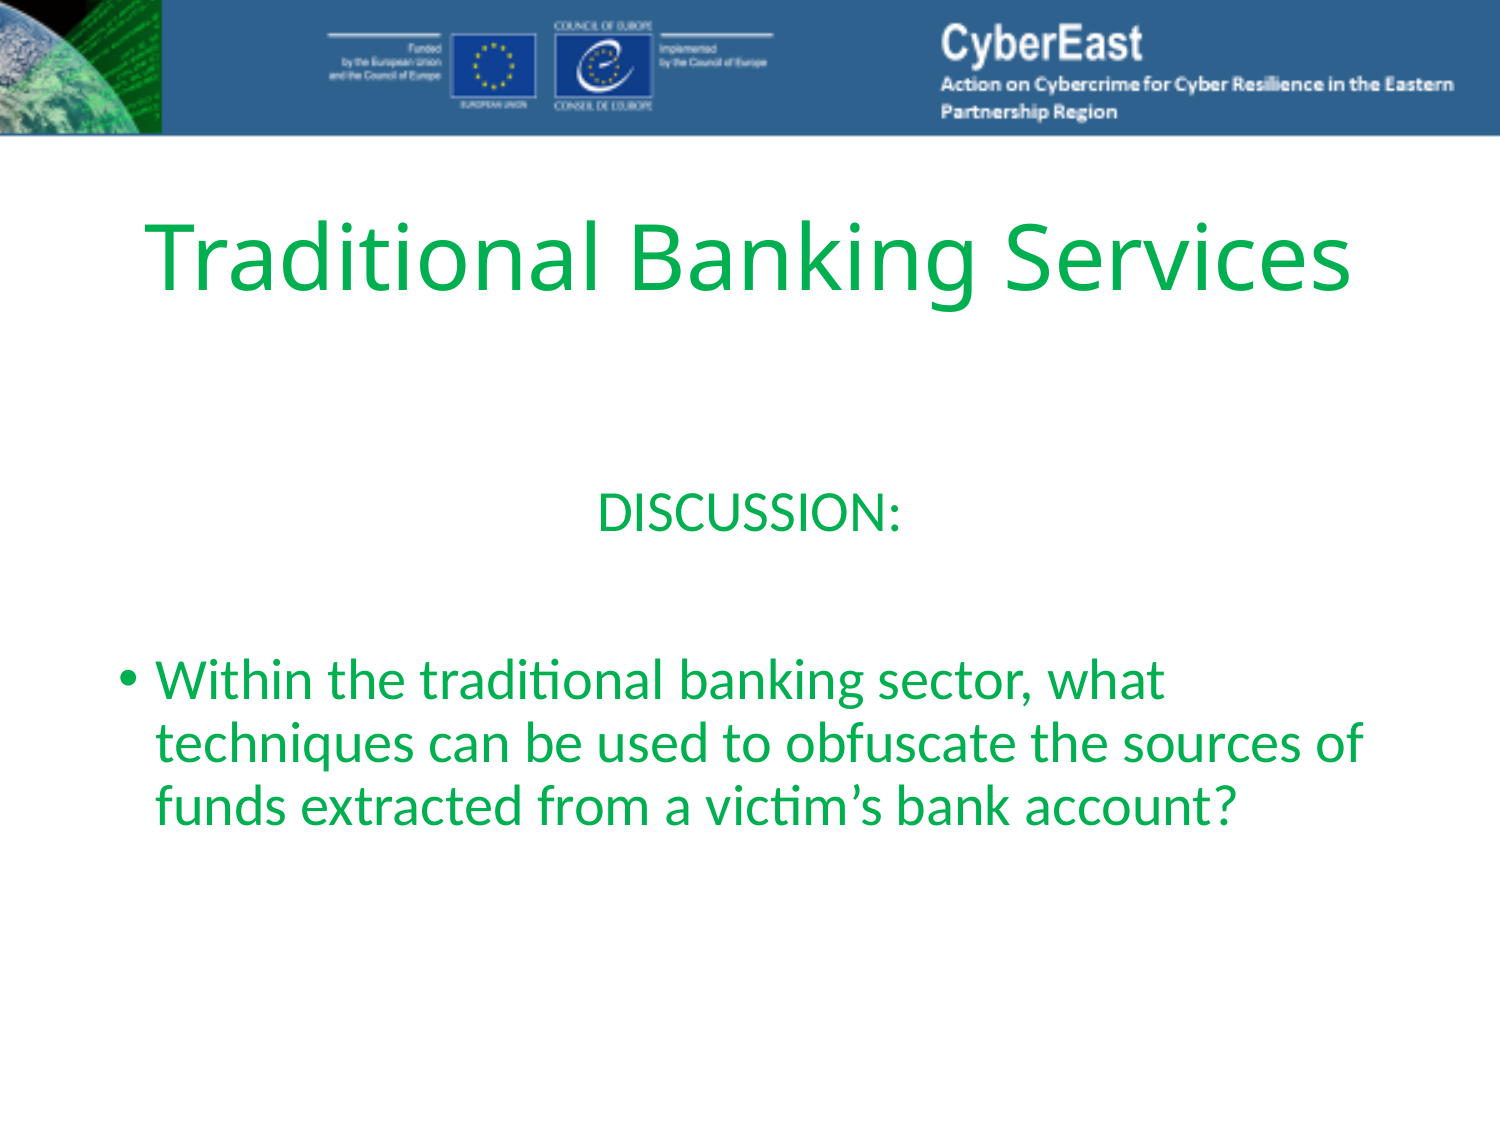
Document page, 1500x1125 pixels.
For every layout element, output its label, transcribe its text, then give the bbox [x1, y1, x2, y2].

title Traditional Banking Services [103, 151, 1397, 299]
list DISCUSSION: Within the traditional banking sector, what techniques can be used to obfuscate the sources of funds extracted from a victim’s bank account? [103, 299, 1397, 1014]
picture [0, 0, 1500, 1125]
